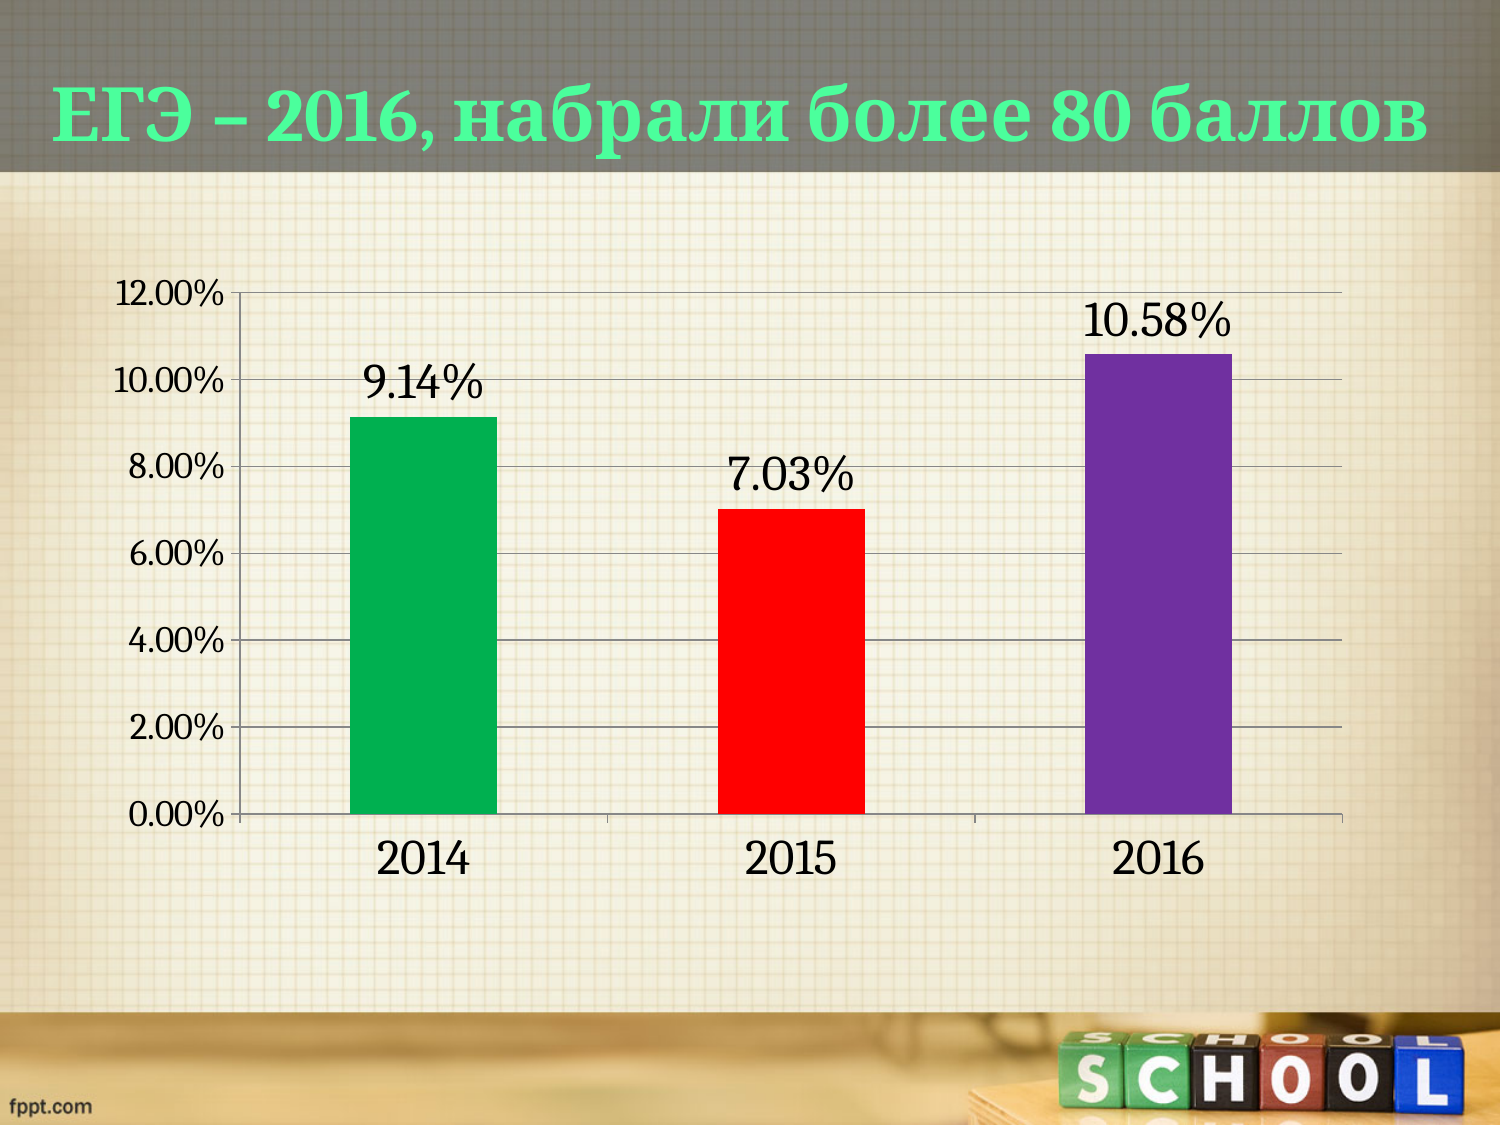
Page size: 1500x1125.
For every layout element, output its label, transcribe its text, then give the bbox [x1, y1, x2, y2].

chart [88, 257, 1369, 900]
picture [0, 0, 1500, 1125]
title ЕГЭ – 2016, набрали более 80 баллов [27, 17, 1456, 206]
